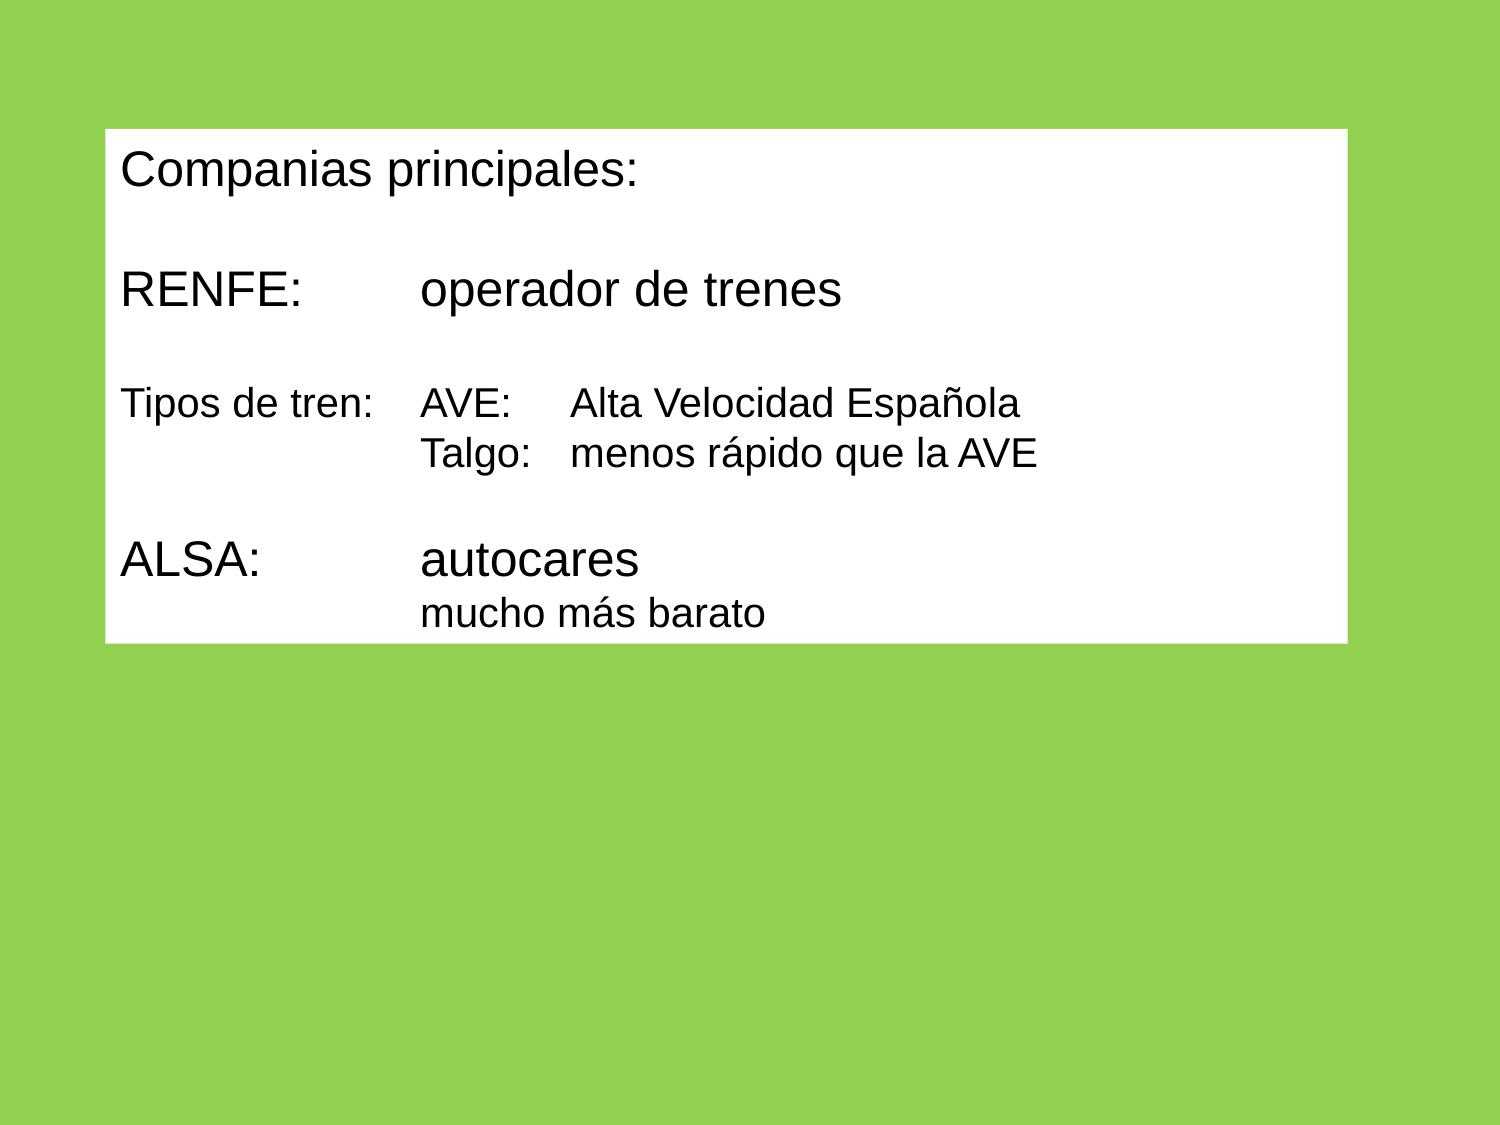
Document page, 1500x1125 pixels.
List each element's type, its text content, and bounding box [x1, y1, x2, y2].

text_box Companias principales: RENFE: operador de trenes Tipos de tren: AVE: Alta Velocidad Española Talgo: menos rápido que la AVE ALSA: autocares mucho más barato [105, 128, 1348, 644]
